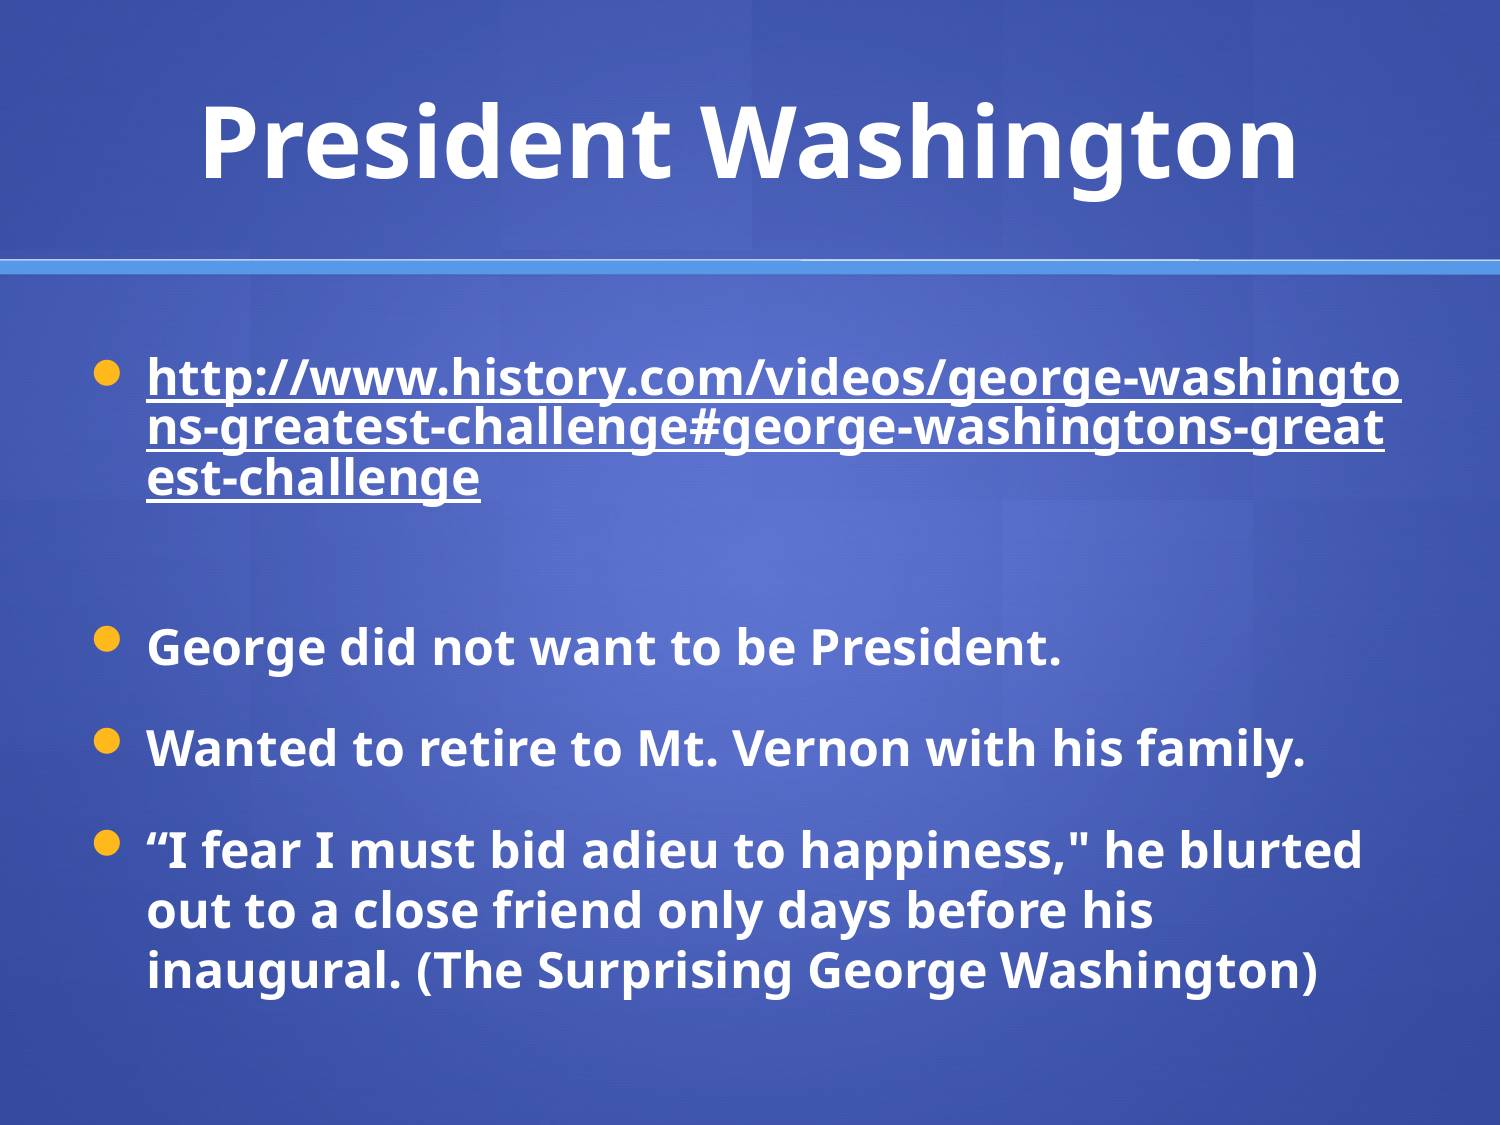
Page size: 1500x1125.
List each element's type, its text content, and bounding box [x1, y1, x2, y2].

title President Washington [75, 45, 1425, 233]
list http://www.history.com/videos/george-washingtons-greatest-challenge#george-washingtons-greatest-challenge George did not want to be President. Wanted to retire to Mt. Vernon with his family. “I fear I must bid adieu to happiness," he blurted out to a close friend only days before his inaugural. (The Surprising George Washington) [75, 337, 1425, 988]
